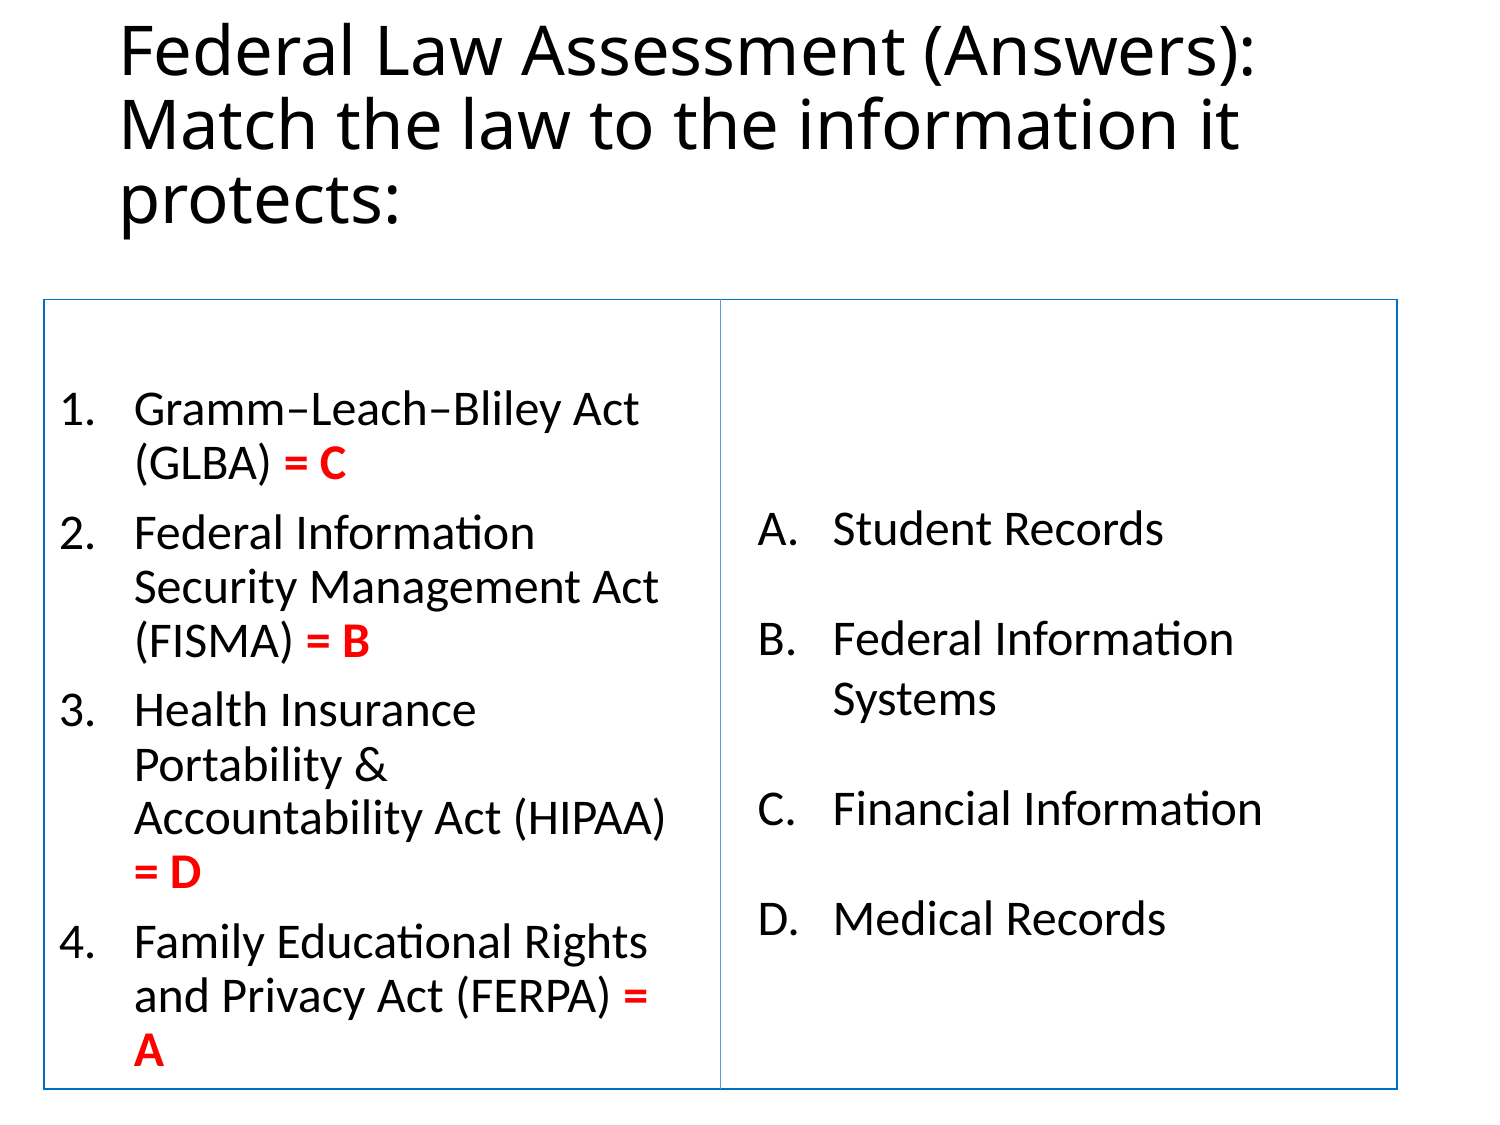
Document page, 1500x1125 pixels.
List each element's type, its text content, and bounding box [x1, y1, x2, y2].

title Federal Law Assessment (Answers): Match the law to the information it protects: [102, 59, 1398, 278]
list Gramm–Leach–Bliley Act (GLBA) = C Federal Information Security Management Act (FISMA) = B Health Insurance Portability & Accountability Act (HIPAA) = D Family Educational Rights and Privacy Act (FERPA) = A Student Records Federal Information Systems Financial Information Medical Records [43, 299, 720, 1090]
list Gramm–Leach–Bliley Act (GLBA) = C Federal Information Security Management Act (FISMA) = B Health Insurance Portability & Accountability Act (HIPAA) = D Family Educational Rights and Privacy Act (FERPA) = A Student Records Federal Information Systems Financial Information Medical Records [721, 299, 1398, 1090]
